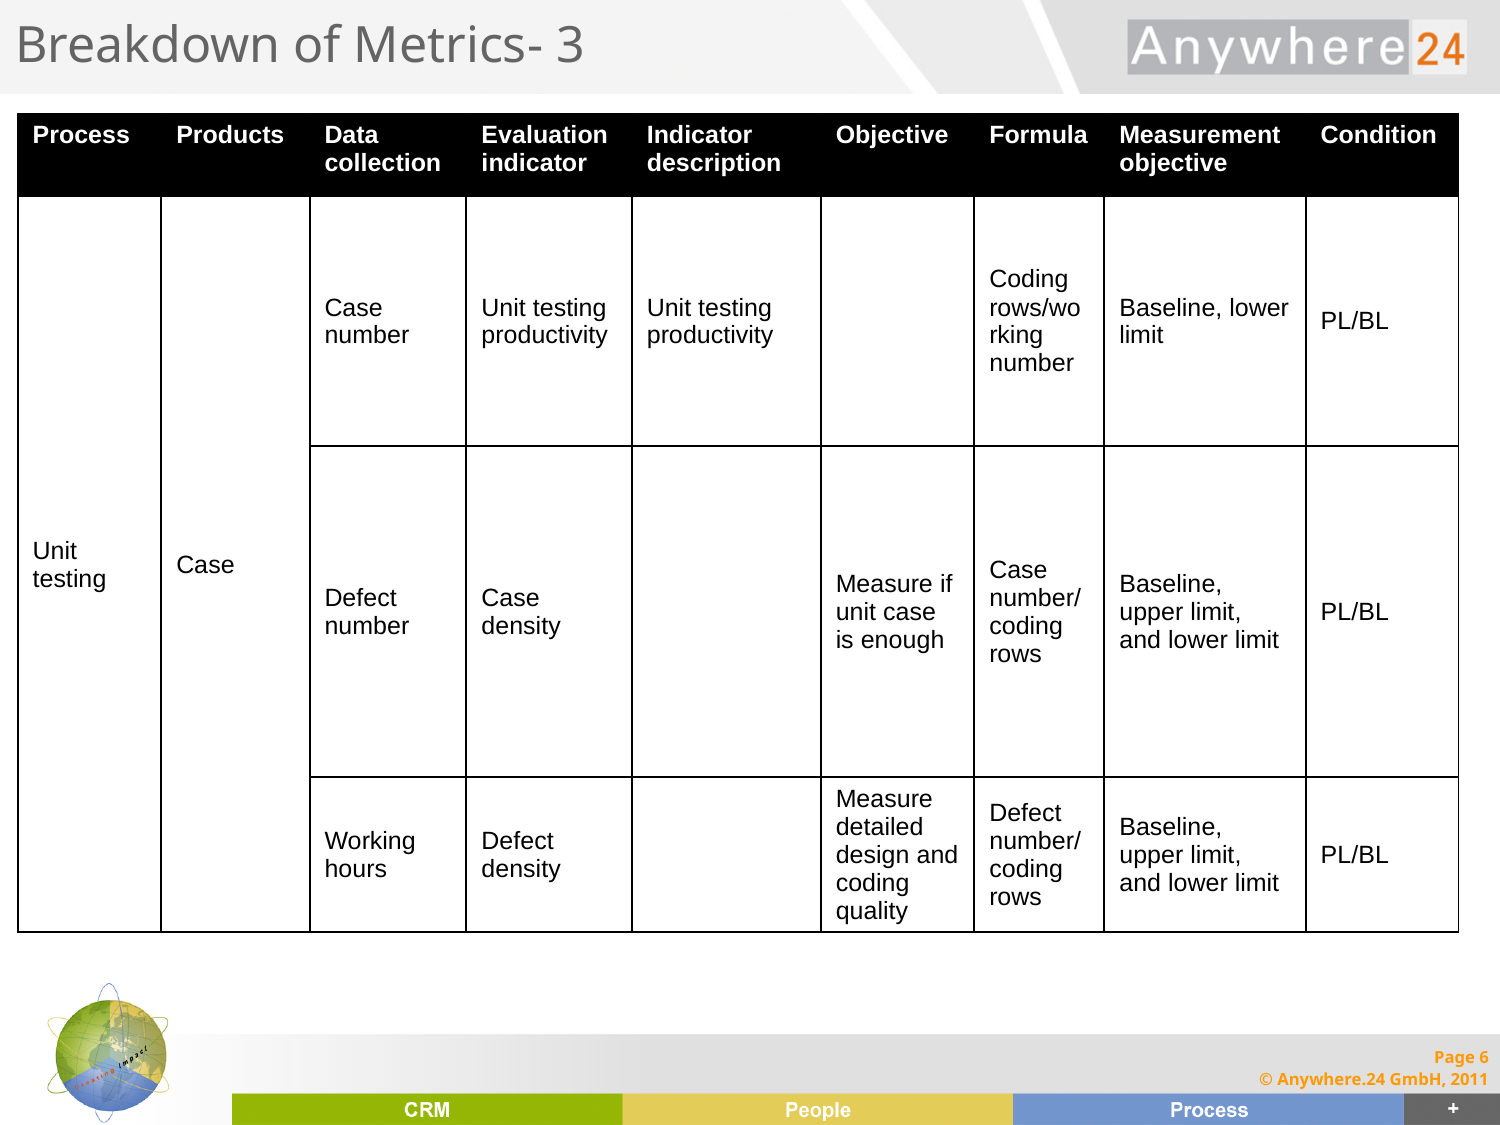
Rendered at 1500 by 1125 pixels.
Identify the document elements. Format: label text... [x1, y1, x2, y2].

table_cell Baseline, lower limit [1105, 197, 1305, 445]
table_cell [633, 447, 820, 776]
table_header Measurement objective [1105, 115, 1305, 195]
table_cell Working hours [311, 778, 465, 931]
table_header Formula [975, 115, 1103, 195]
picture [1113, 0, 1500, 94]
table_header Objective [822, 115, 973, 195]
slide_number Page 6 © Anywhere.24 GmbH, 2011 [1191, 1039, 1500, 1077]
table_cell Measure detailed design and coding quality [822, 778, 973, 931]
table_cell Case number [311, 197, 465, 445]
table_cell Coding rows/working number [975, 197, 1103, 445]
table_cell Case [162, 197, 309, 931]
table_header Evaluation indicator [467, 115, 631, 195]
table_cell PL/BL [1307, 197, 1458, 445]
table_cell Unit testing productivity [633, 197, 820, 445]
table_cell Case number/coding rows [975, 447, 1103, 776]
picture [0, 983, 1500, 1125]
table_header Indicator description [633, 115, 820, 195]
table_header Data collection [311, 115, 465, 195]
table_cell Defect number [311, 447, 465, 776]
table_cell Baseline, upper limit, and lower limit [1105, 778, 1305, 931]
table_cell PL/BL [1307, 778, 1458, 931]
table_cell Case density [467, 447, 631, 776]
table_header Condition [1307, 115, 1458, 195]
table_cell [633, 778, 820, 931]
title Breakdown of Metrics- 3 [0, 0, 1113, 101]
table_cell Unit testing productivity [467, 197, 631, 445]
table_cell Defect number/coding rows [975, 778, 1103, 931]
table_cell Baseline, upper limit, and lower limit [1105, 447, 1305, 776]
table_cell Measure if unit case is enough [822, 447, 973, 776]
table_cell [822, 197, 973, 445]
table_cell PL/BL [1307, 447, 1458, 776]
table_cell Defect density [467, 778, 631, 931]
table_header Products [162, 115, 309, 195]
table_header Process [18, 115, 161, 195]
table_cell Unit testing [19, 197, 160, 931]
